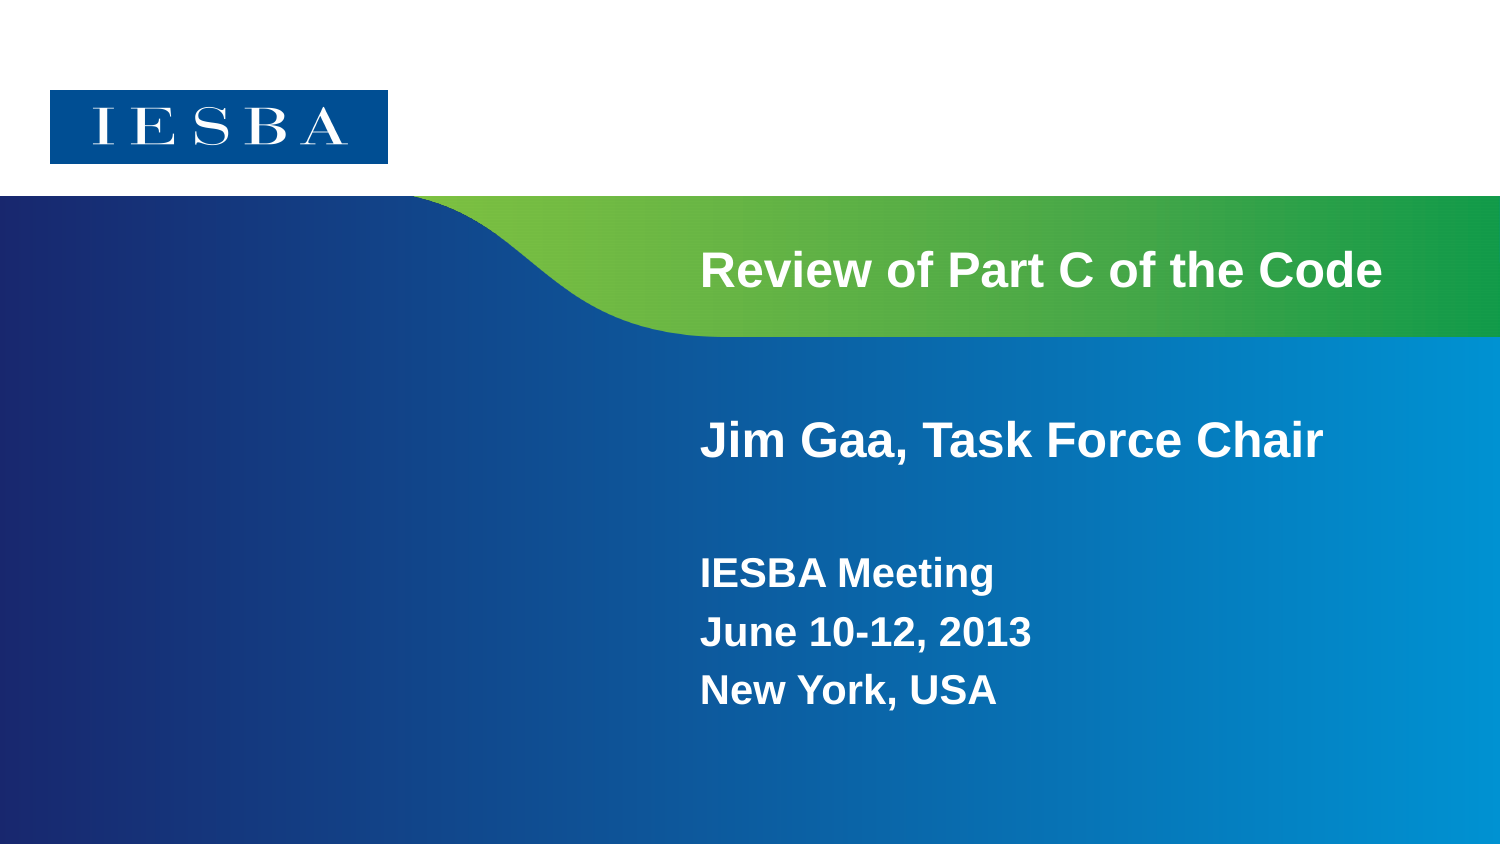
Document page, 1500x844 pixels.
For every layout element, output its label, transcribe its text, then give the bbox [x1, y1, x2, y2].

picture [50, 90, 388, 164]
picture [412, 196, 1500, 337]
subtitle Jim Gaa, Task Force Chair IESBA Meeting June 10-12, 2013 New York, USA [699, 407, 1400, 810]
title Review of Part C of the Code [699, 206, 1463, 329]
